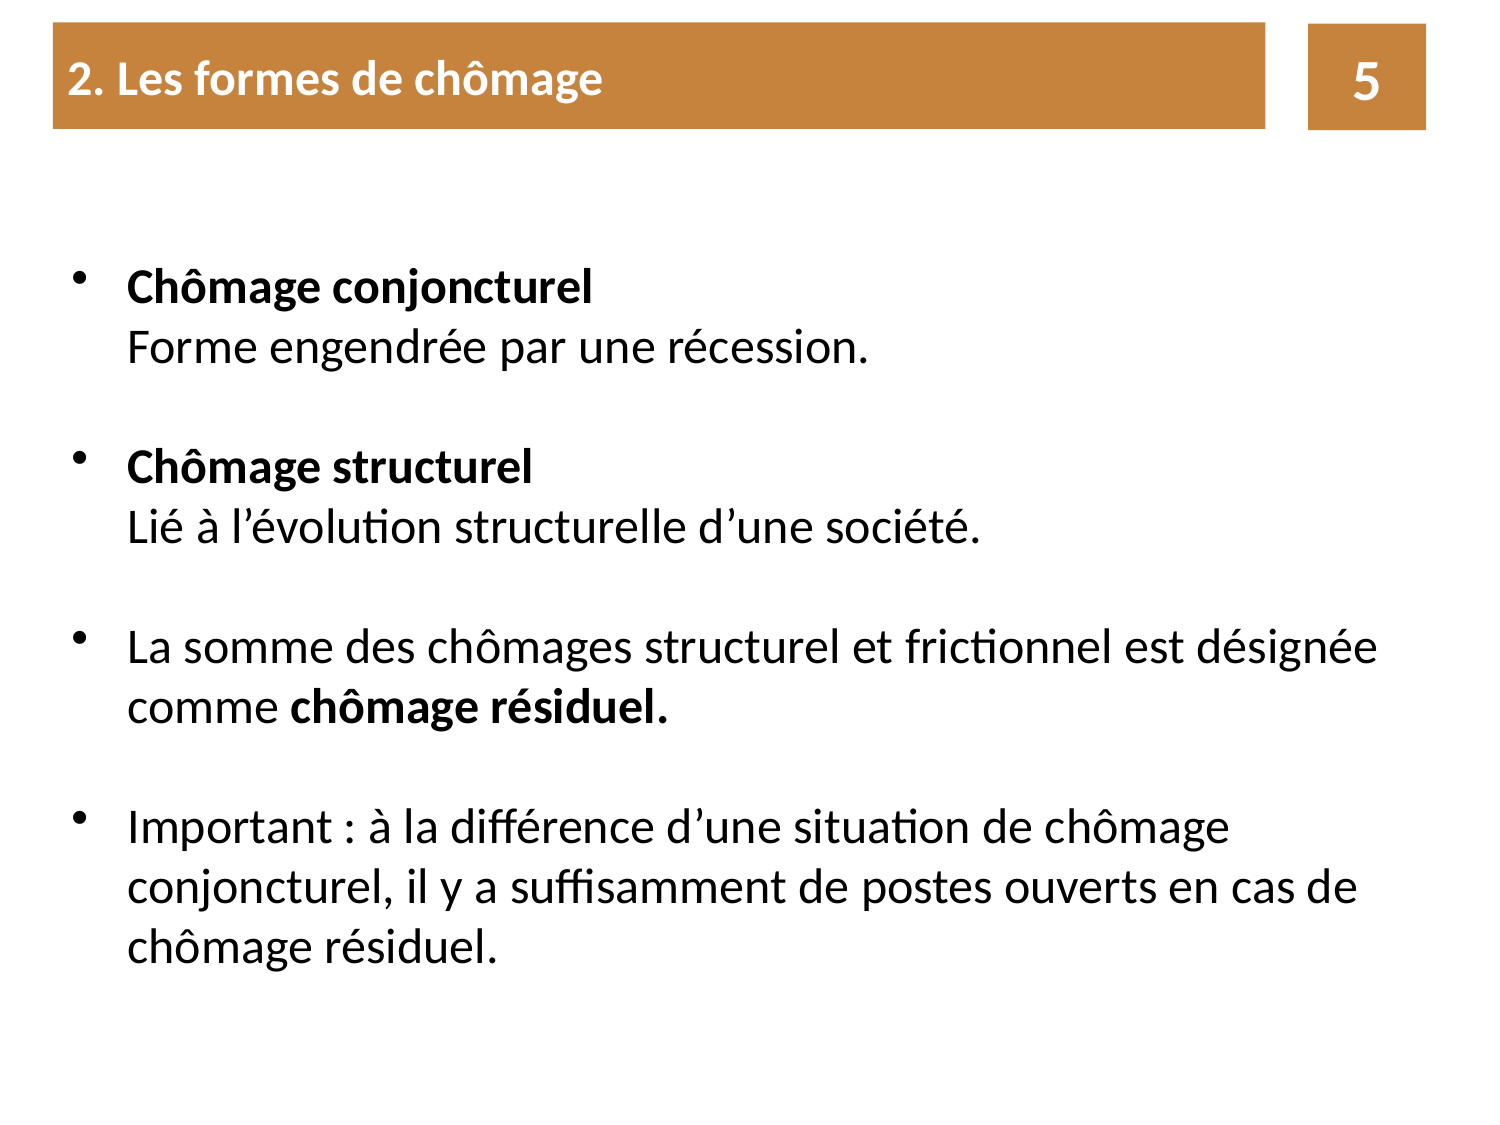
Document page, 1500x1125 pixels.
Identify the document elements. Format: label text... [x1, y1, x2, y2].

text_box 5 [1308, 23, 1427, 131]
text_box 2. Les formes de chômage [52, 22, 1266, 129]
text_box Chômage conjoncturel Forme engendrée par une récession. Chômage structurel Lié à l’évolution structurelle d’une société. La somme des chômages structurel et frictionnel est désignée comme chômage résiduel. Important : à la différence d’une situation de chômage conjoncturel, il y a suffisamment de postes ouverts en cas de chômage résiduel. [56, 246, 1418, 1125]
